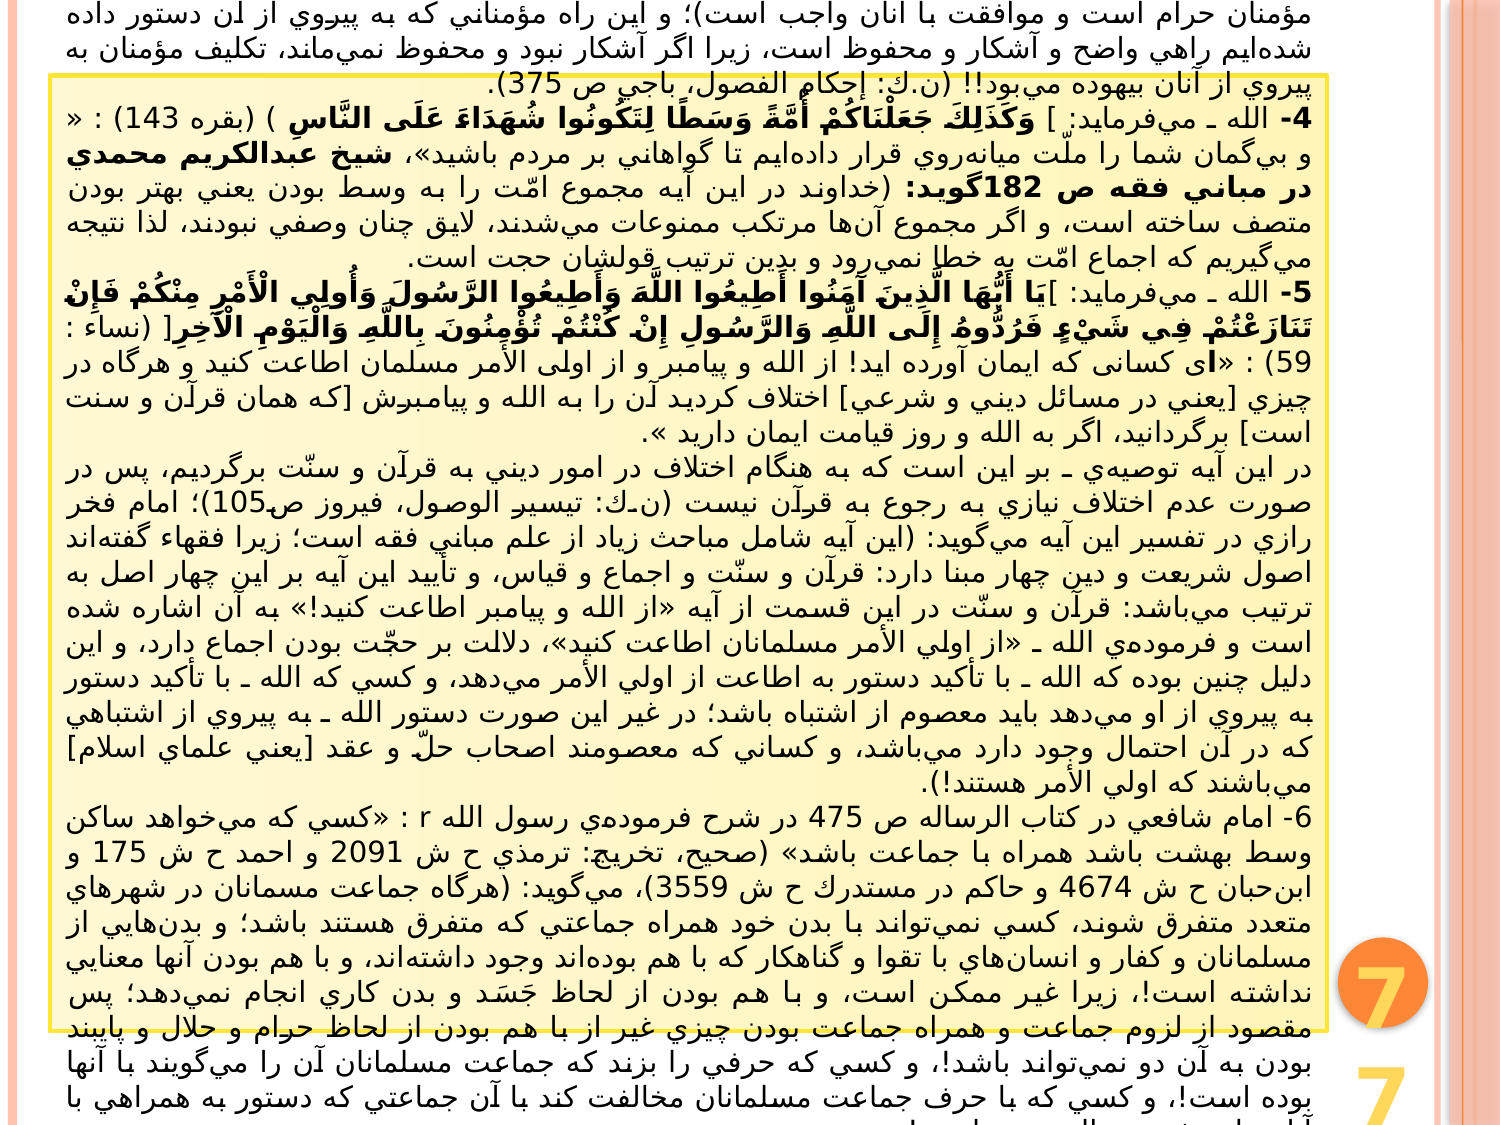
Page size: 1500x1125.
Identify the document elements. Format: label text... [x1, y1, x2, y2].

text_box 77 [1324, 937, 1442, 1125]
text_box شيخ عبدالكريم محمدي در مباني فقه ص 182 گويد: (خداي متعال در اين آيه، مخالف راه رسول الله، و پيرو غير راه مؤمنان را به يك عقوبت تهديد كرده است، و اگر پيروي راه غير مؤمنان مباح بود، با ممنوع كه مشاقّه [و مخالفت] رسول باشد جمع نمي‌كرد! بنابراين دانسته مي‌شود كه مخالفت با مؤمنان حرام است و موافقت با آنان واجب است)؛ و اين راه مؤمناني كه به پيروي از آن دستور داده شده‌ايم راهي واضح و آشكار و محفوظ است، زيرا اگر آشكار نبود و محفوظ نمي‌ماند، تكليف مؤمنان به پيروي از آنان بيهوده مي‌بود!! (ن.ك: إحكام الفصول، باجي ص 375). 4- الله ـ مي‌فرمايد: ] وَكَذَلِكَ جَعَلْنَاكُمْ أُمَّةً وَسَطًا لِتَكُونُوا شُهَدَاءَ عَلَى النَّاسِ ) (بقره 143) : « و بي‌گمان شما را ملّت ميانه‌روي قرار داده‌ايم تا گواهاني بر مردم باشيد»، شيخ عبدالكريم محمدي در مباني فقه ص 182گويد: (خداوند در اين آيه مجموع امّت را به وسط بودن يعني بهتر بودن متصف ساخته است، و اگر مجموع آن‌ها مرتكب ممنوعات مي‌شدند، لايق چنان وصفي نبودند، لذا نتيجه مي‌گيريم كه اجماع امّت به خطا نمي‌رود و بدين ترتيب قولشان حجت است. 5- الله ـ مي‌فرمايد: ]يَا أَيُّهَا الَّذِينَ آمَنُوا أَطِيعُوا اللَّهَ وَأَطِيعُوا الرَّسُولَ وَأُولِي الْأَمْرِ مِنْكُمْ فَإِنْ تَنَازَعْتُمْ فِي شَيْءٍ فَرُدُّوهُ إِلَى اللَّهِ وَالرَّسُولِ إِنْ كُنْتُمْ تُؤْمِنُونَ بِاللَّهِ وَالْيَوْمِ الْآخِرِ[ (نساء : 59) : «ای کسانی که ایمان آورده اید! از الله و پیامبر و از اولی الأمر مسلمان اطاعت کنید و هرگاه در چيزي [يعني در مسائل ديني و شرعي] اختلاف كرديد آن را به الله و پيامبرش [كه همان قرآن و سنت است] برگردانيد، اگر به الله و روز قيامت ايمان داريد ». در اين آيه توصيه‌ي ـ بر اين است كه به هنگام اختلاف در امور ديني به قرآن و سنّت برگرديم، پس در صورت عدم اختلاف نيازي به رجوع به قرآن نيست (ن.ك: تيسير الوصول، فيروز ص105)؛ امام فخر رازي در تفسير اين آيه مي‌گويد: (اين آيه شامل مباحث زياد از علم مباني فقه است؛ زيرا فقهاء گفته‌اند اصول شريعت و دين چهار مبنا دارد: قرآن و سنّت و اجماع و قياس، و تأييد اين آيه بر اين چهار اصل به ترتيب مي‌باشد: قرآن و سنّت در اين قسمت از آيه «از الله و پيامبر اطاعت كنيد!» به آن اشاره شده است و فرموده‌‌ي الله ـ «از اولي الأمر مسلمانان اطاعت كنيد»، دلالت بر حجّت بودن اجماع دارد، و اين دليل چنين بوده كه الله ـ با تأكيد دستور به اطاعت از اولي الأمر مي‌دهد، و كسي كه الله ـ با تأكيد دستور به پيروي از او مي‌دهد بايد معصوم از اشتباه باشد؛ در غير اين صورت دستور الله ـ به پيروي از اشتباهي كه در آن احتمال وجود دارد مي‌باشد، و كساني كه معصومند اصحاب حلّ و عقد [يعني علماي اسلام] مي‌باشند كه اولي الأمر هستند!). 6- امام شافعي در كتاب الرساله ص 475 در شرح فرموده‌ي رسول الله r : «كسي كه مي‌خواهد ساكن وسط بهشت باشد همراه با جماعت باشد» (صحيح، تخريج: ترمذي ح ش 2091 و احمد ح ش 175 و ابن‌حبان ح ش 4674 و حاكم در مستدرك ح ش 3559)، مي‌گويد: (هرگاه جماعت مسمانان در شهرهاي متعدد متفرق شوند، كسي نمي‌تواند با بدن خود همراه جماعتي كه متفرق هستند باشد؛ و بدن‌هايي از مسلمانان و كفار و انسان‌هاي با تقوا و گناهكار كه با هم بوده‌اند وجود داشته‌اند، و با هم بودن آنها معنايي نداشته است!، زيرا غير ممكن است، و با هم بودن از لحاظ جَسَد و بدن كاري انجام نمي‌دهد؛ پس مقصود از لزوم جماعت و همراه جماعت بودن چيزي غير از با هم بودن از لحاظ حرام و حلال و پايبند بودن به آن دو نمي‌تواند باشد!، و كسي كه حرفي را بزند كه جماعت مسلمانان آن را مي‌گويند با آنها بوده است!، و كسي كه با حرف جماعت مسلمانان مخالفت كند با آن جماعتي كه دستور به همراهي با آنان داده شده مخالف بوده است!. غفلت نيز از جدايي مي‌آيد!، و اما جماعت مسلمانان – إن شاء الله - ممكن نيست كه تمامي آنان از معناي قرآن و سنت و قياس غافل باشند!). [48, 73, 1329, 1033]
